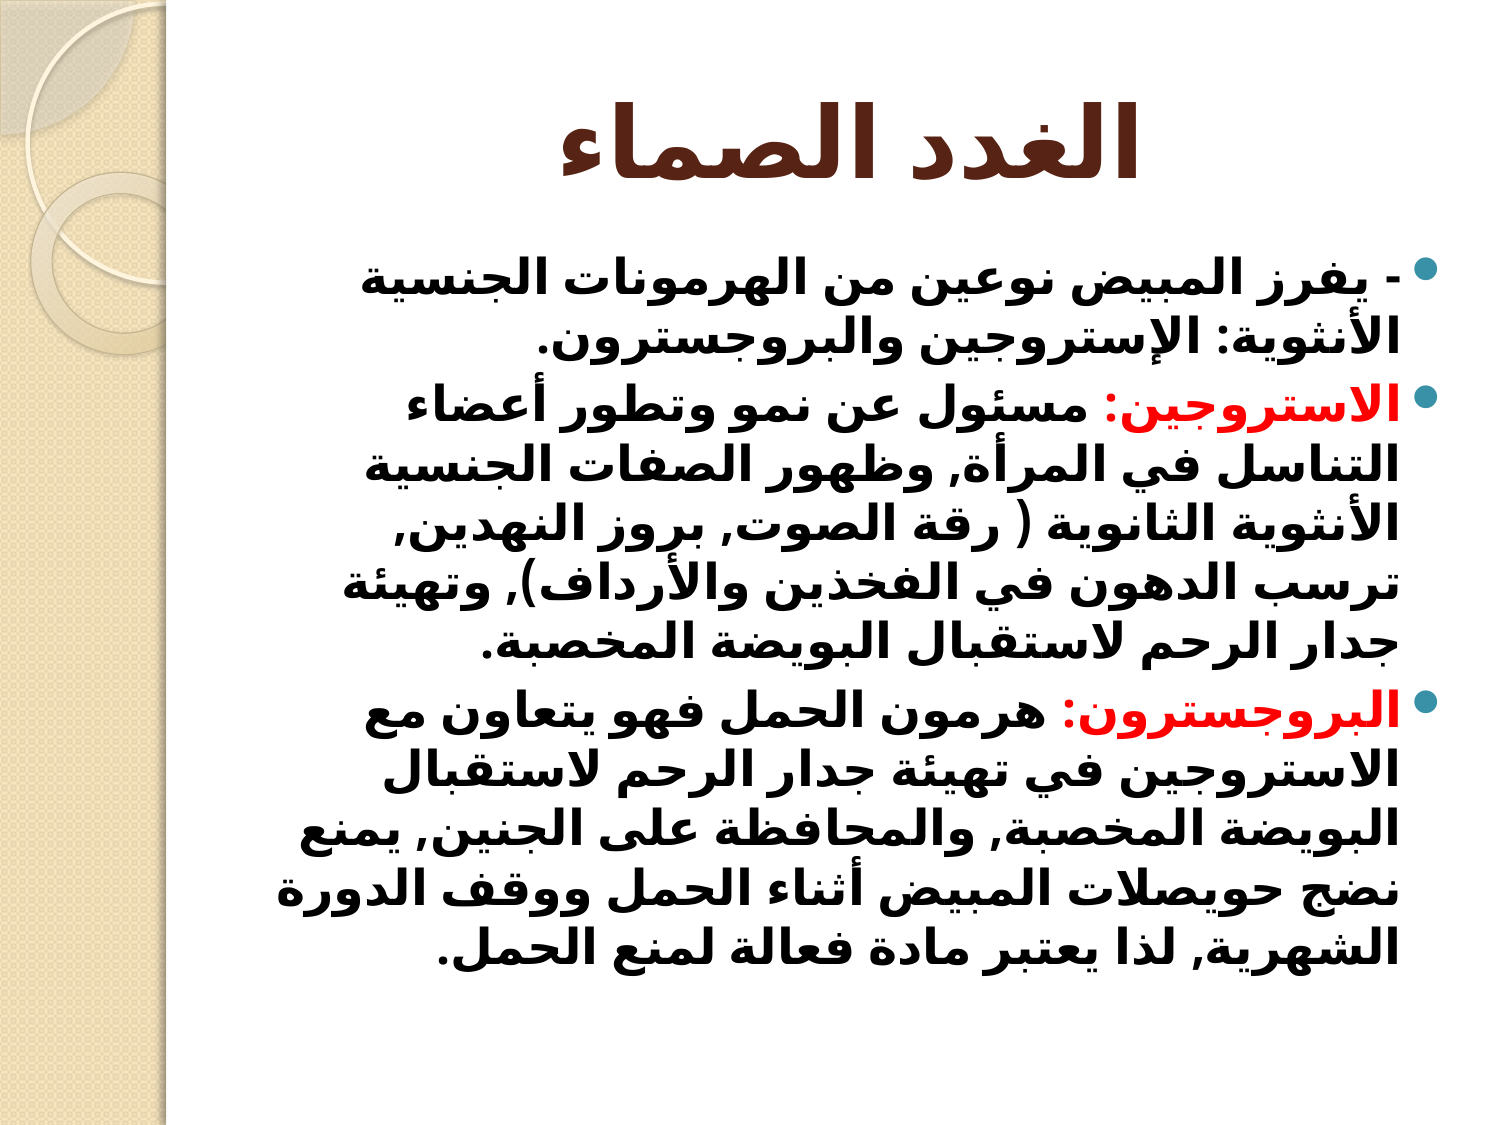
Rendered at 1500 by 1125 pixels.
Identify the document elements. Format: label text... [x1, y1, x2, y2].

title الغدد الصماء [235, 45, 1466, 233]
list - يفرز المبيض نوعين من الهرمونات الجنسية الأنثوية: الإستروجين والبروجسترون. الاستروجين: مسئول عن نمو وتطور أعضاء التناسل في المرأة, وظهور الصفات الجنسية الأنثوية الثانوية ( رقة الصوت, بروز النهدين, ترسب الدهون في الفخذين والأرداف), وتهيئة جدار الرحم لاستقبال البويضة المخصبة. البروجسترون: هرمون الحمل فهو يتعاون مع الاستروجين في تهيئة جدار الرحم لاستقبال البويضة المخصبة, والمحافظة على الجنين, يمنع نضج حويصلات المبيض أثناء الحمل ووقف الدورة الشهرية, لذا يعتبر مادة فعالة لمنع الحمل. [235, 237, 1466, 1025]
